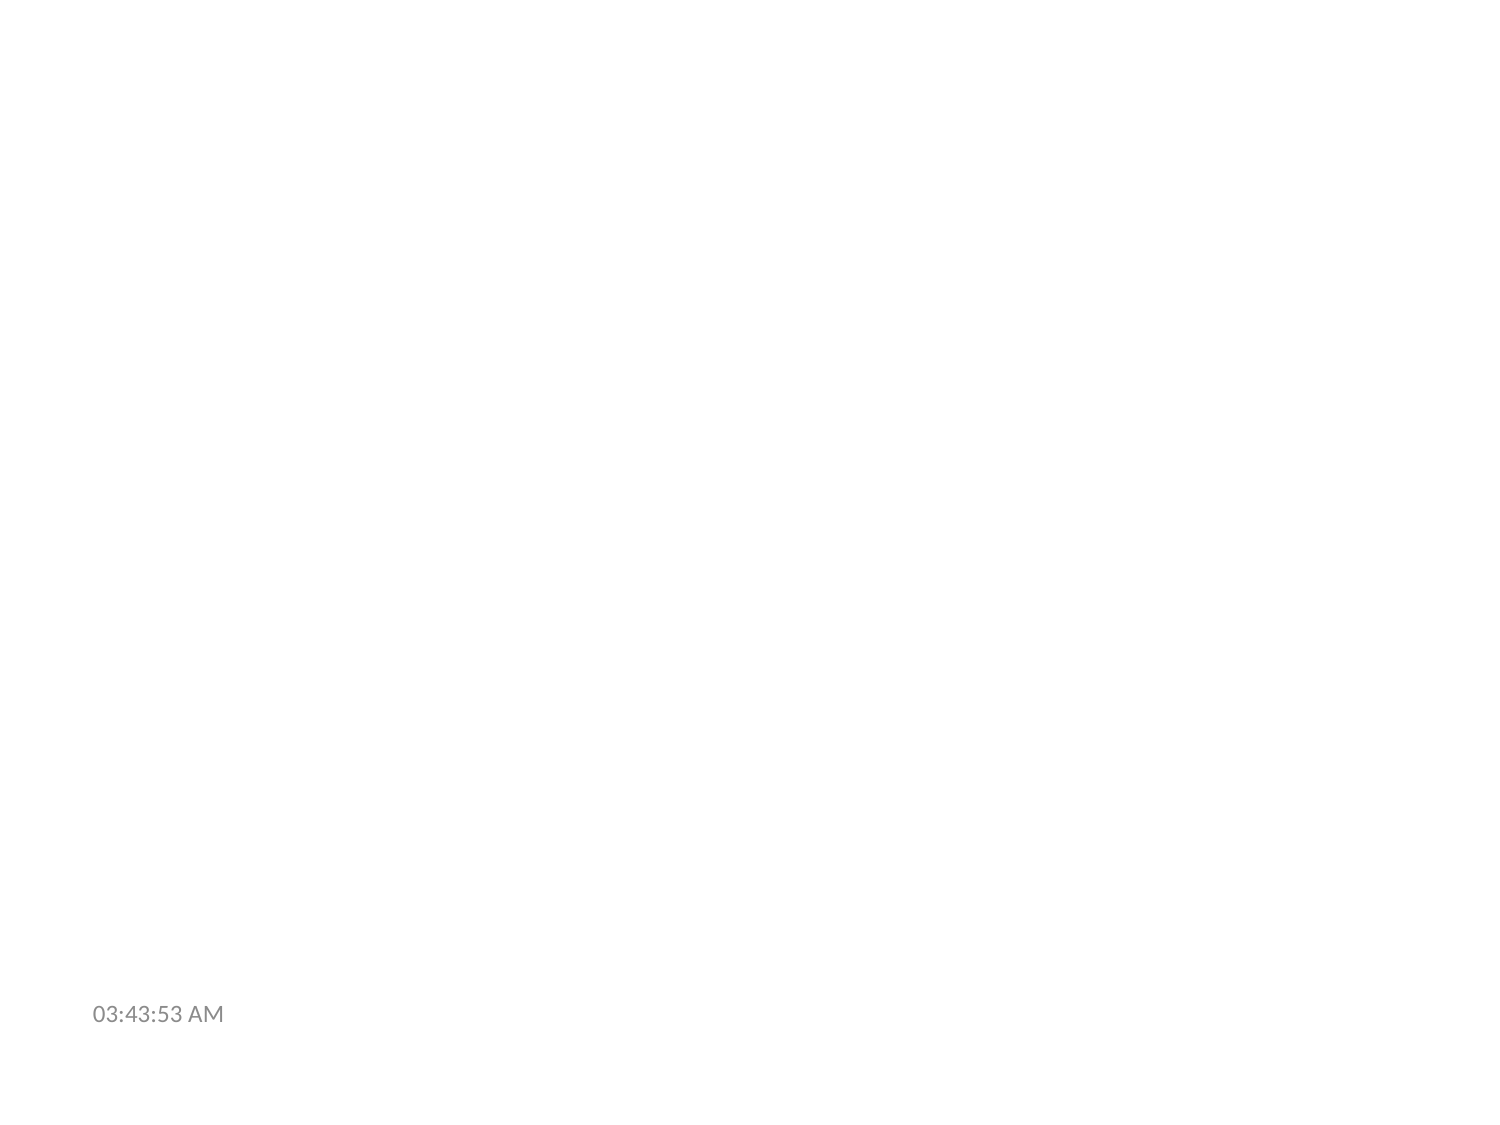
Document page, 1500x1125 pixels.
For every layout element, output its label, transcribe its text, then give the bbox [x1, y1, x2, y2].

text_box 3:35:09 PM [77, 982, 428, 1043]
